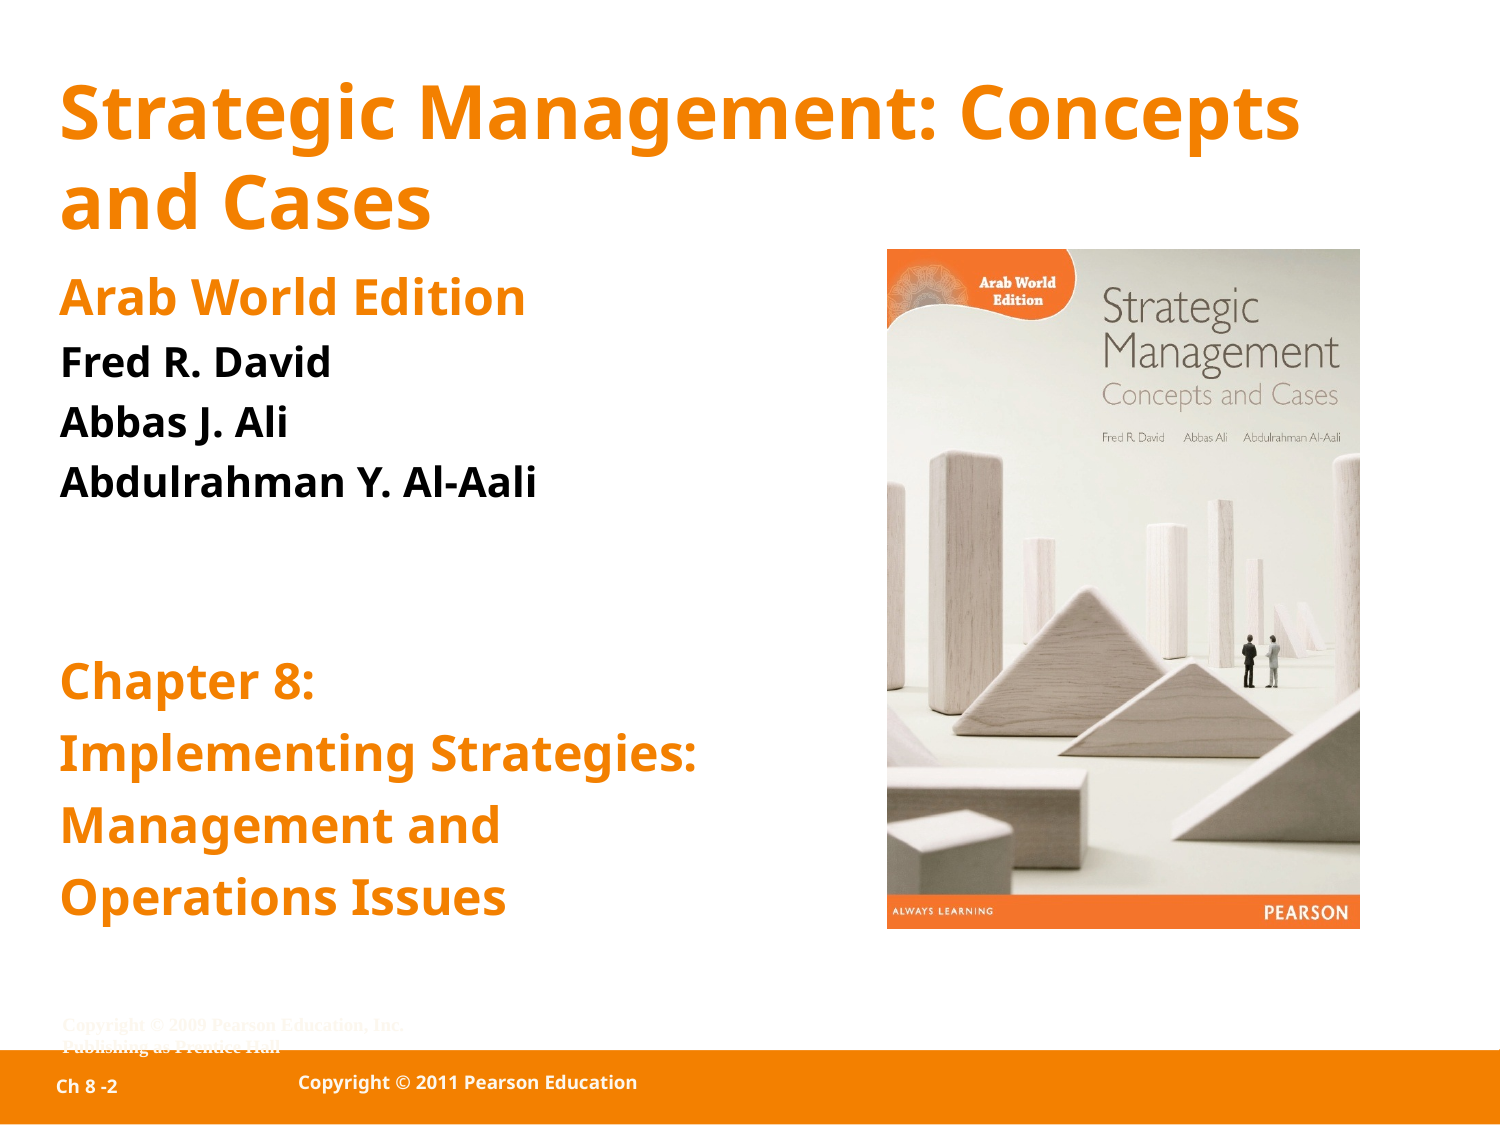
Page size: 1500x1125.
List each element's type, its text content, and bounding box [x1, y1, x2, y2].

picture [1248, 1042, 1500, 1124]
text_box Copyright © 2011 Pearson Education [233, 1070, 697, 1093]
text_box Strategic Management: Concepts and Cases [59, 64, 1452, 245]
text_box Arab World Edition Fred R. David Abbas J. Ali Abdulrahman Y. Al-Aali Chapter 8: Implementing Strategies: Management and Operations Issues [59, 253, 827, 926]
text_box Ch 8 -2 [49, 1074, 167, 1098]
picture [887, 249, 1360, 930]
